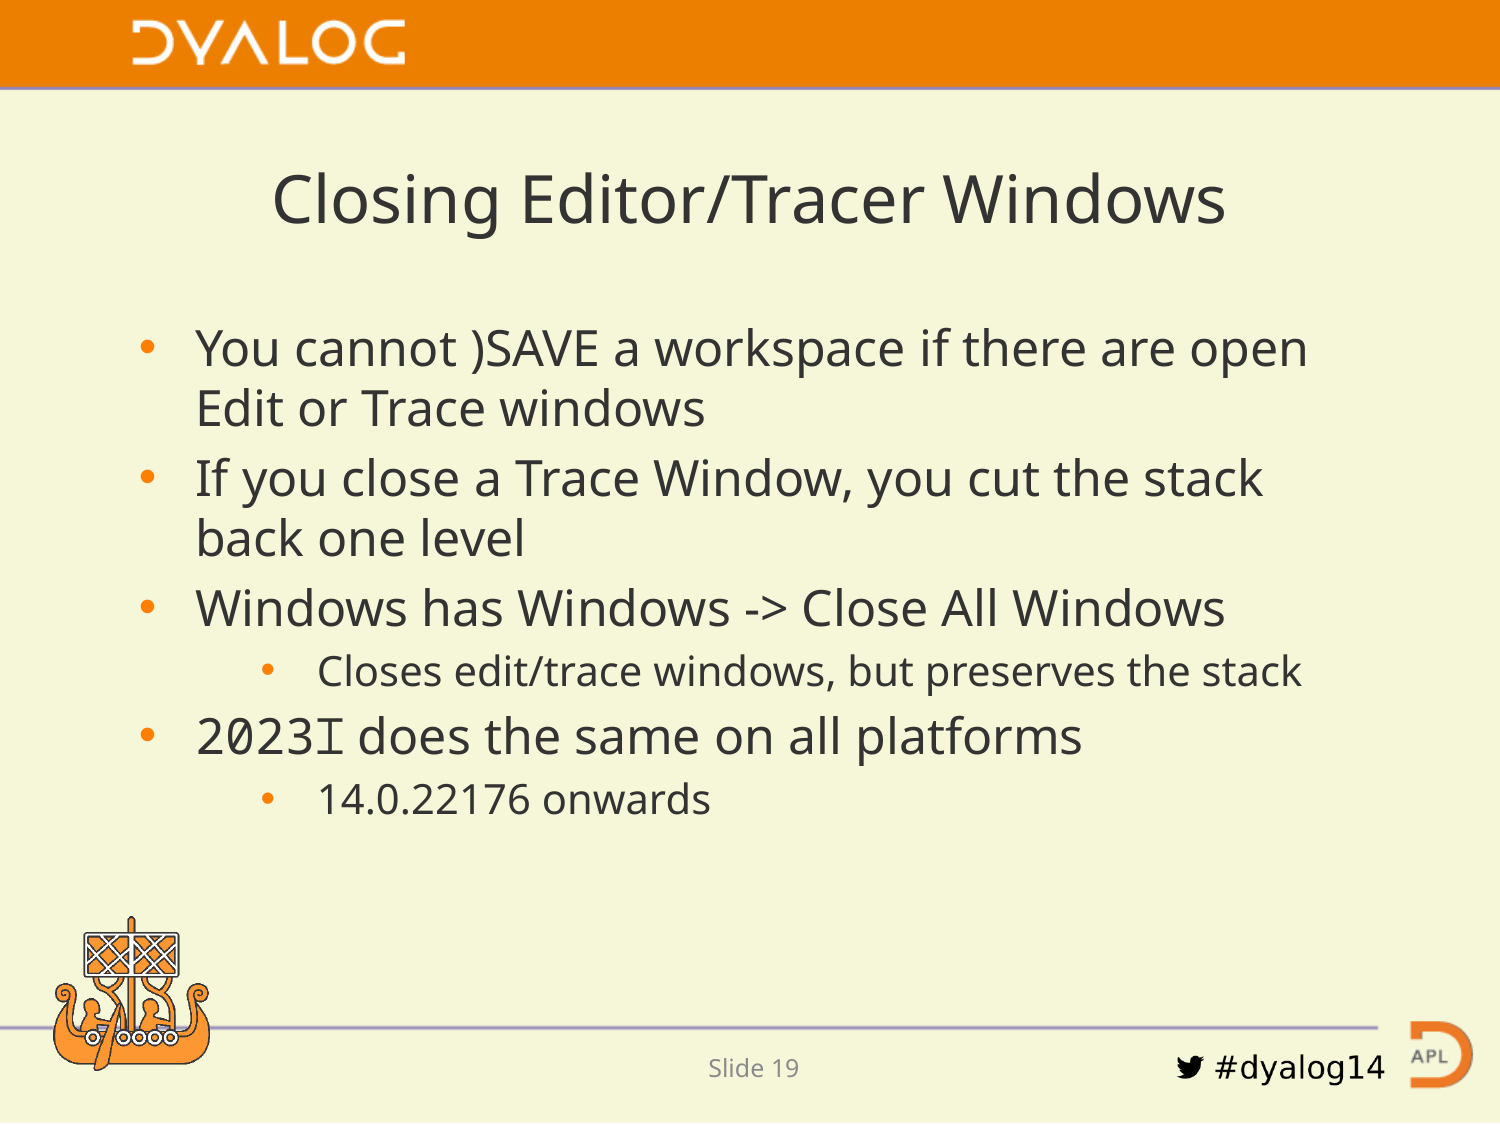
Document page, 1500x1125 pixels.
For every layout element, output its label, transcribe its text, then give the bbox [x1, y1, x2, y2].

slide_number Slide 18 [585, 1039, 923, 1100]
picture [0, 0, 1500, 1123]
list Closing Editor/Tracer Windows You cannot )SAVE a workspace if there are open Edit or Trace windows If you close a Trace Window, you cut the stack back one level Windows has Windows -> Close All Windows Closes edit/trace windows, but preserves the stack 2023⌶ does the same on all platforms 14.0.22176 onwards [123, 149, 1376, 917]
